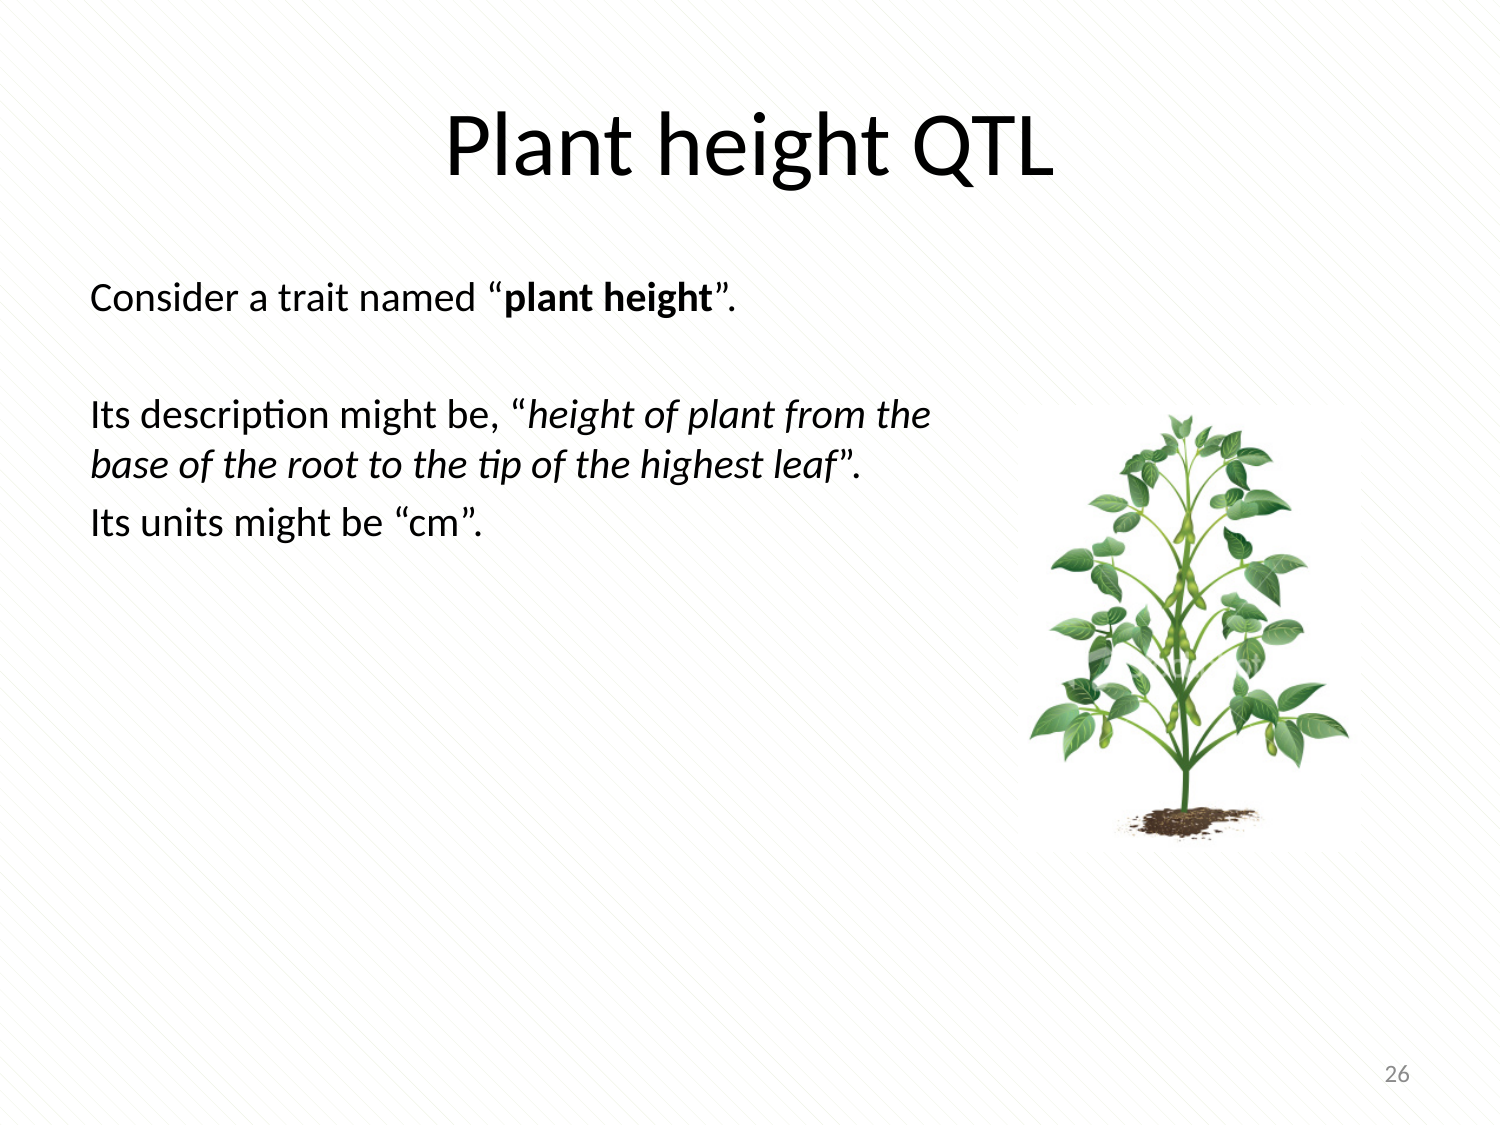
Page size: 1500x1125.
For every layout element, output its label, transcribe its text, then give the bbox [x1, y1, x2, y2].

picture [1018, 405, 1361, 852]
list Consider a trait named “plant height”. Its description might be, “height of plant from the base of the root to the tip of the highest leaf”. Its units might be “cm”. [75, 262, 1009, 1005]
slide_number 26 [1074, 1042, 1425, 1103]
title Plant height QTL [75, 45, 1425, 233]
